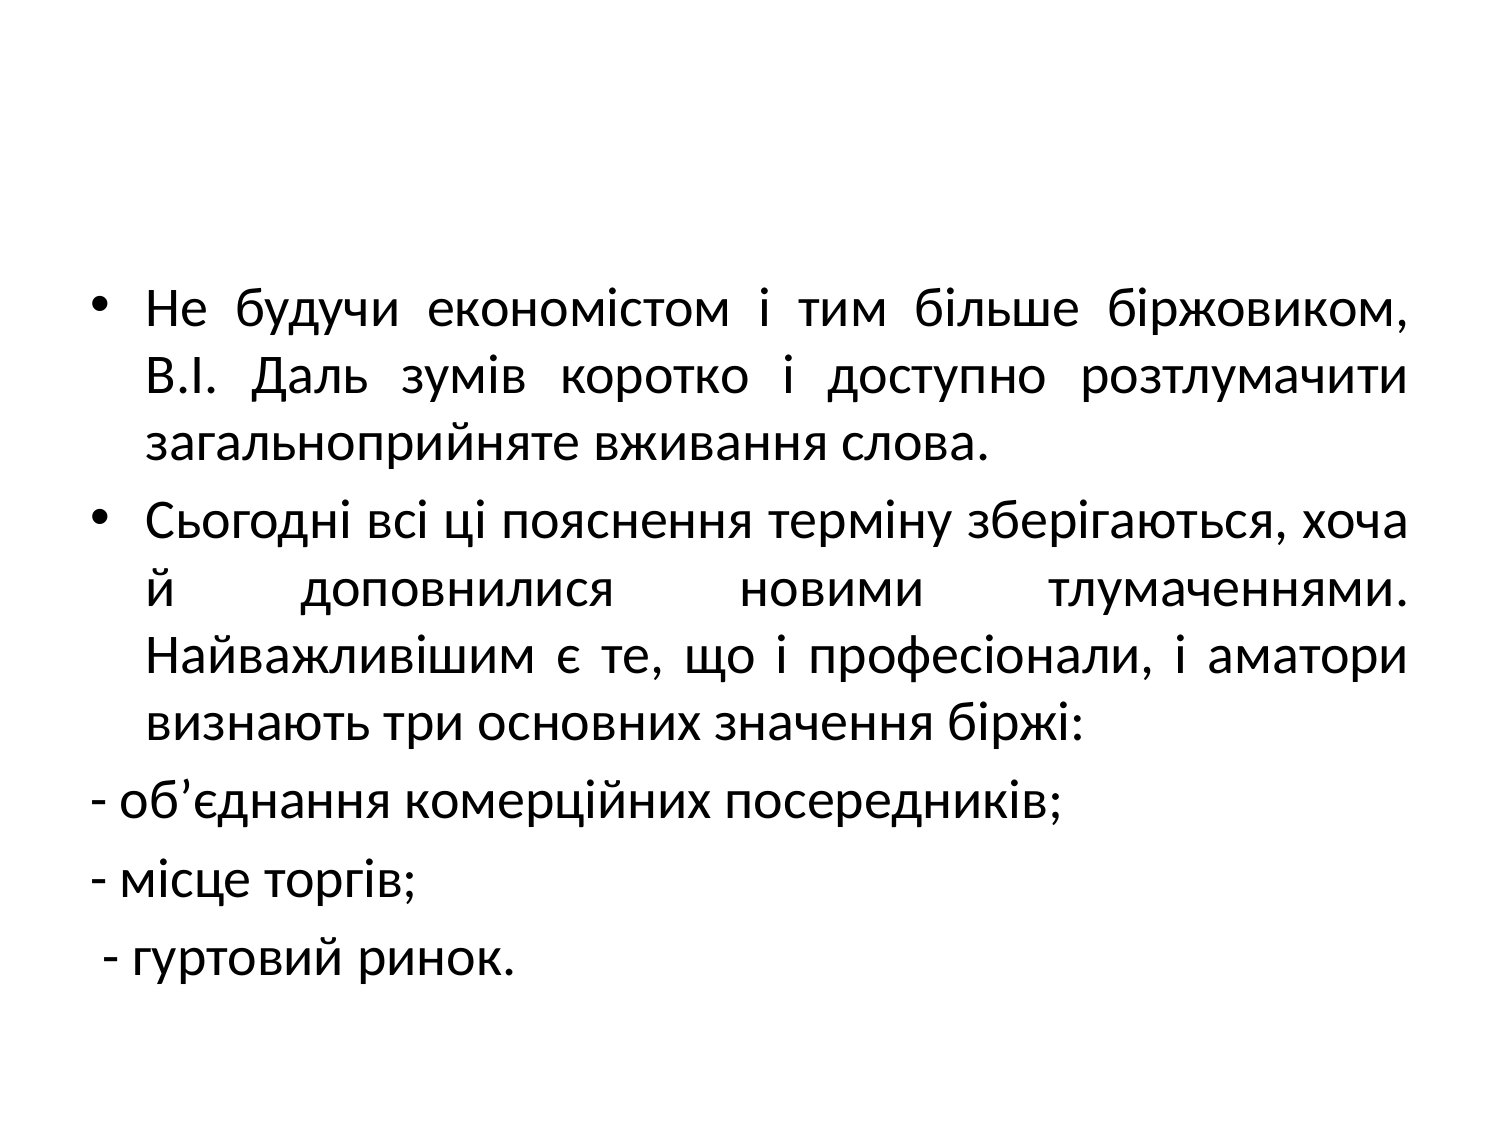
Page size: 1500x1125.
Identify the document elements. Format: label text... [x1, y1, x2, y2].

list Не будучи економістом і тим більше біржовиком, В.І. Даль зумів коротко і доступно розтлумачити загальноприйняте вживання слова. Сьогодні всі ці пояснення терміну зберігаються, хоча й доповнилися новими тлумаченнями. Найважливішим є те, що і професіонали, і аматори визнають три основних значення біржі: - об’єднання комерційних посередників; - місце торгів; - гуртовий ринок. [75, 262, 1425, 1005]
